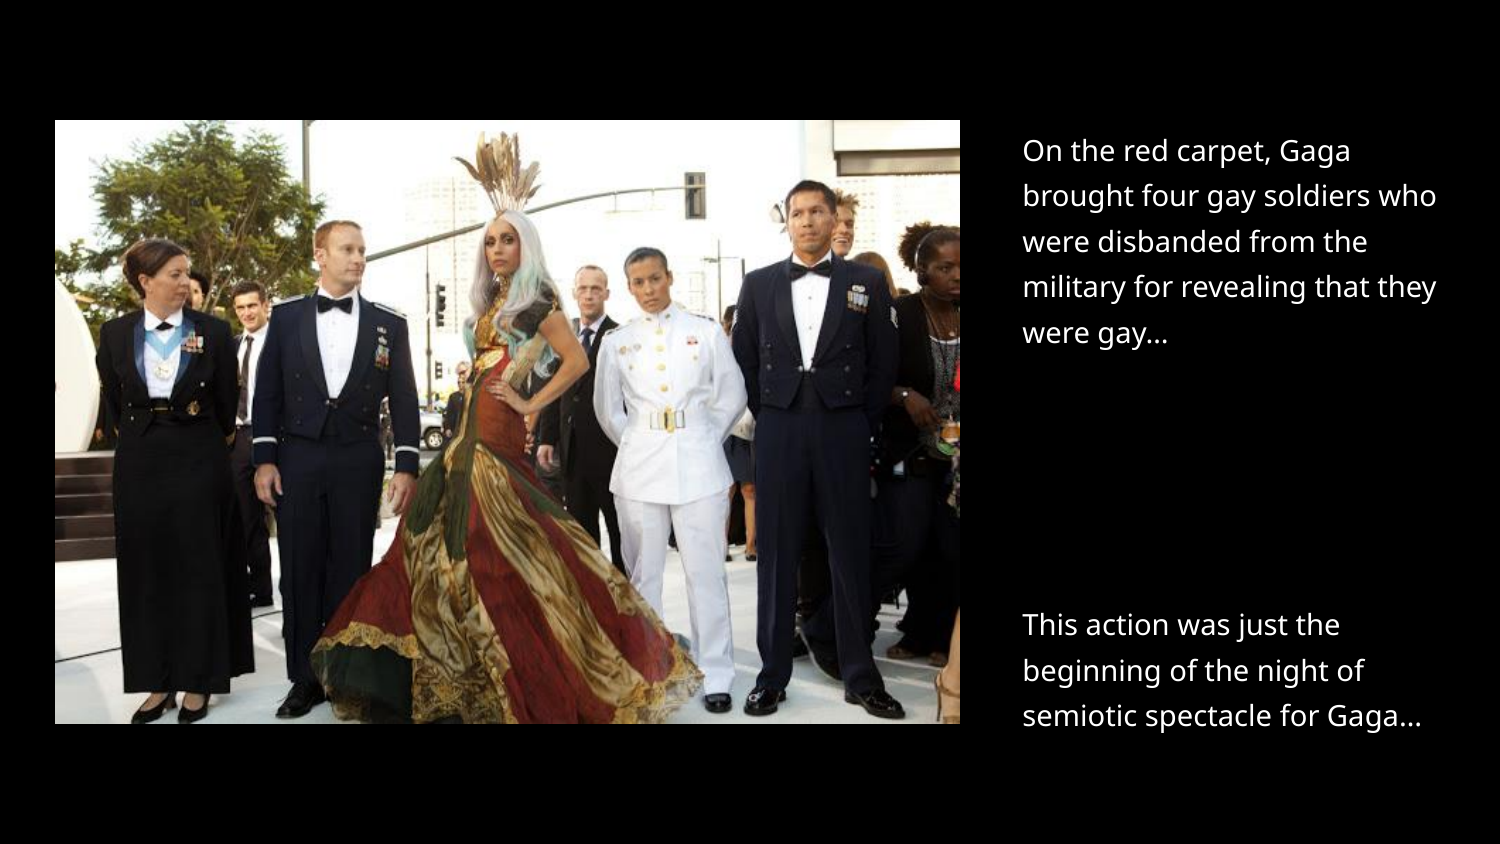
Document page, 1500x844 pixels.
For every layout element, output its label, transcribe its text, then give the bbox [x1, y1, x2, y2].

text_box This action was just the beginning of the night of semiotic spectacle for Gaga… [1007, 581, 1489, 687]
text_box On the red carpet, Gaga brought four gay soldiers who were disbanded from the military for revealing that they were gay… [1007, 106, 1476, 314]
picture [54, 119, 961, 724]
